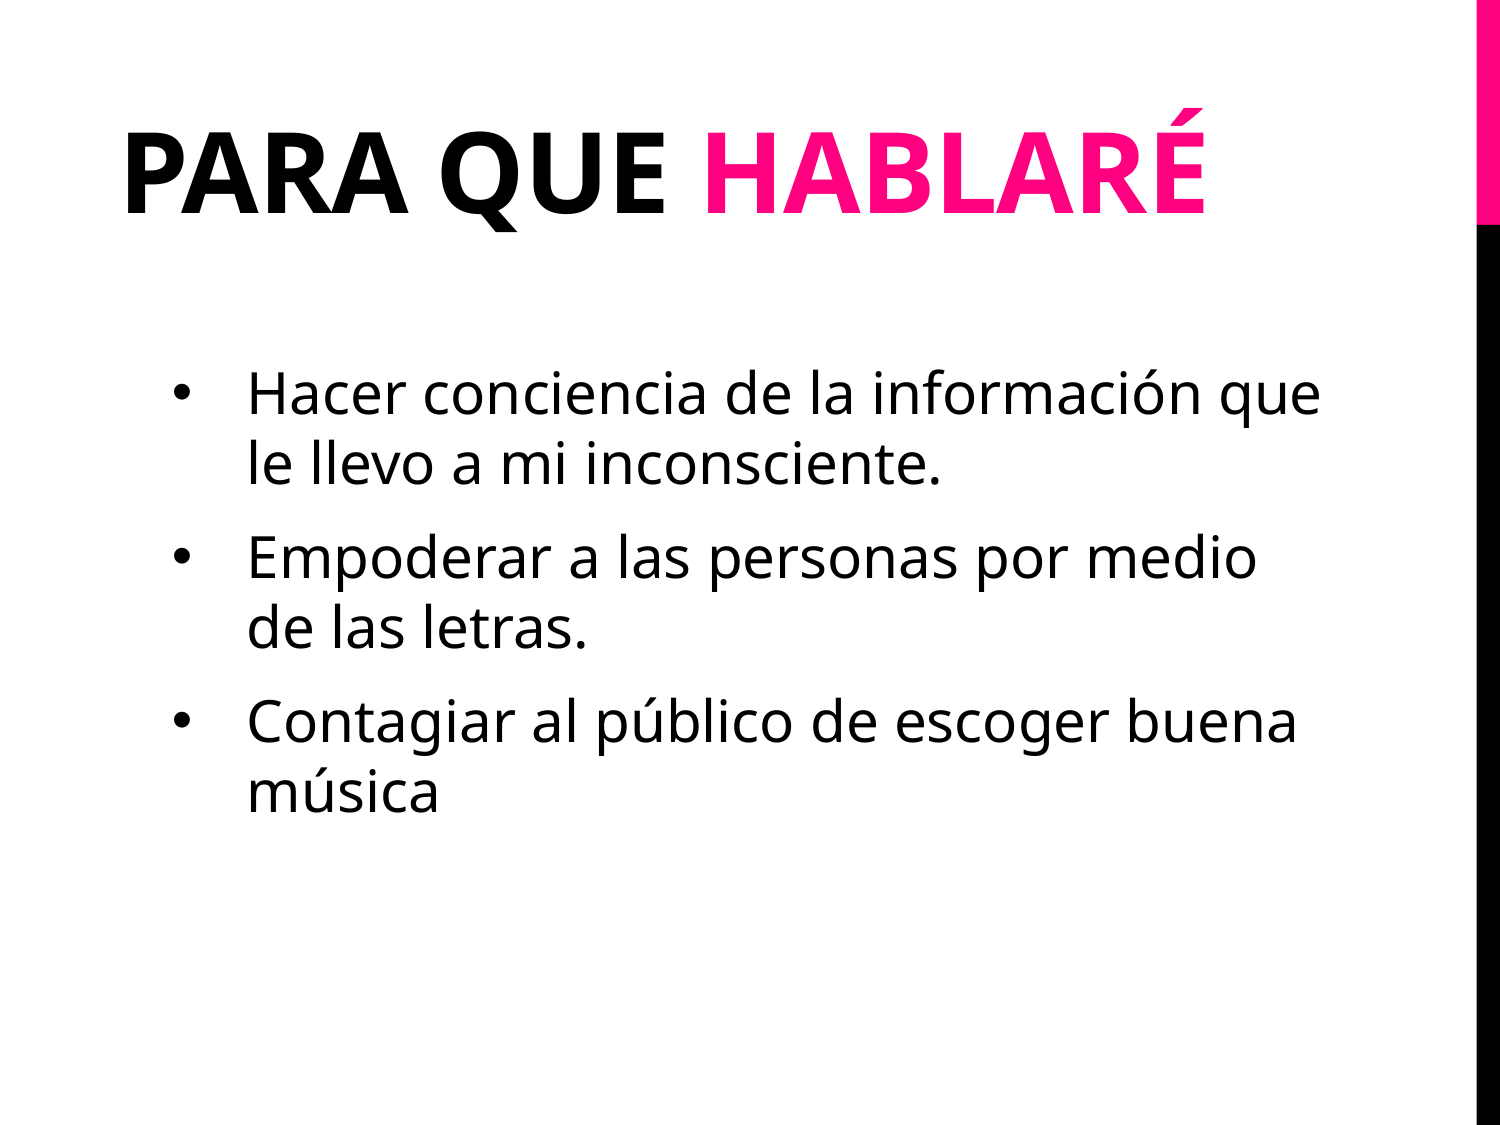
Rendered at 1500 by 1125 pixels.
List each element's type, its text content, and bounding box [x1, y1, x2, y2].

title Para que hablaré [103, 26, 1397, 244]
list Hacer conciencia de la información que le llevo a mi inconsciente. Empoderar a las personas por medio de las letras. Contagiar al público de escoger buena música [156, 349, 1344, 893]
